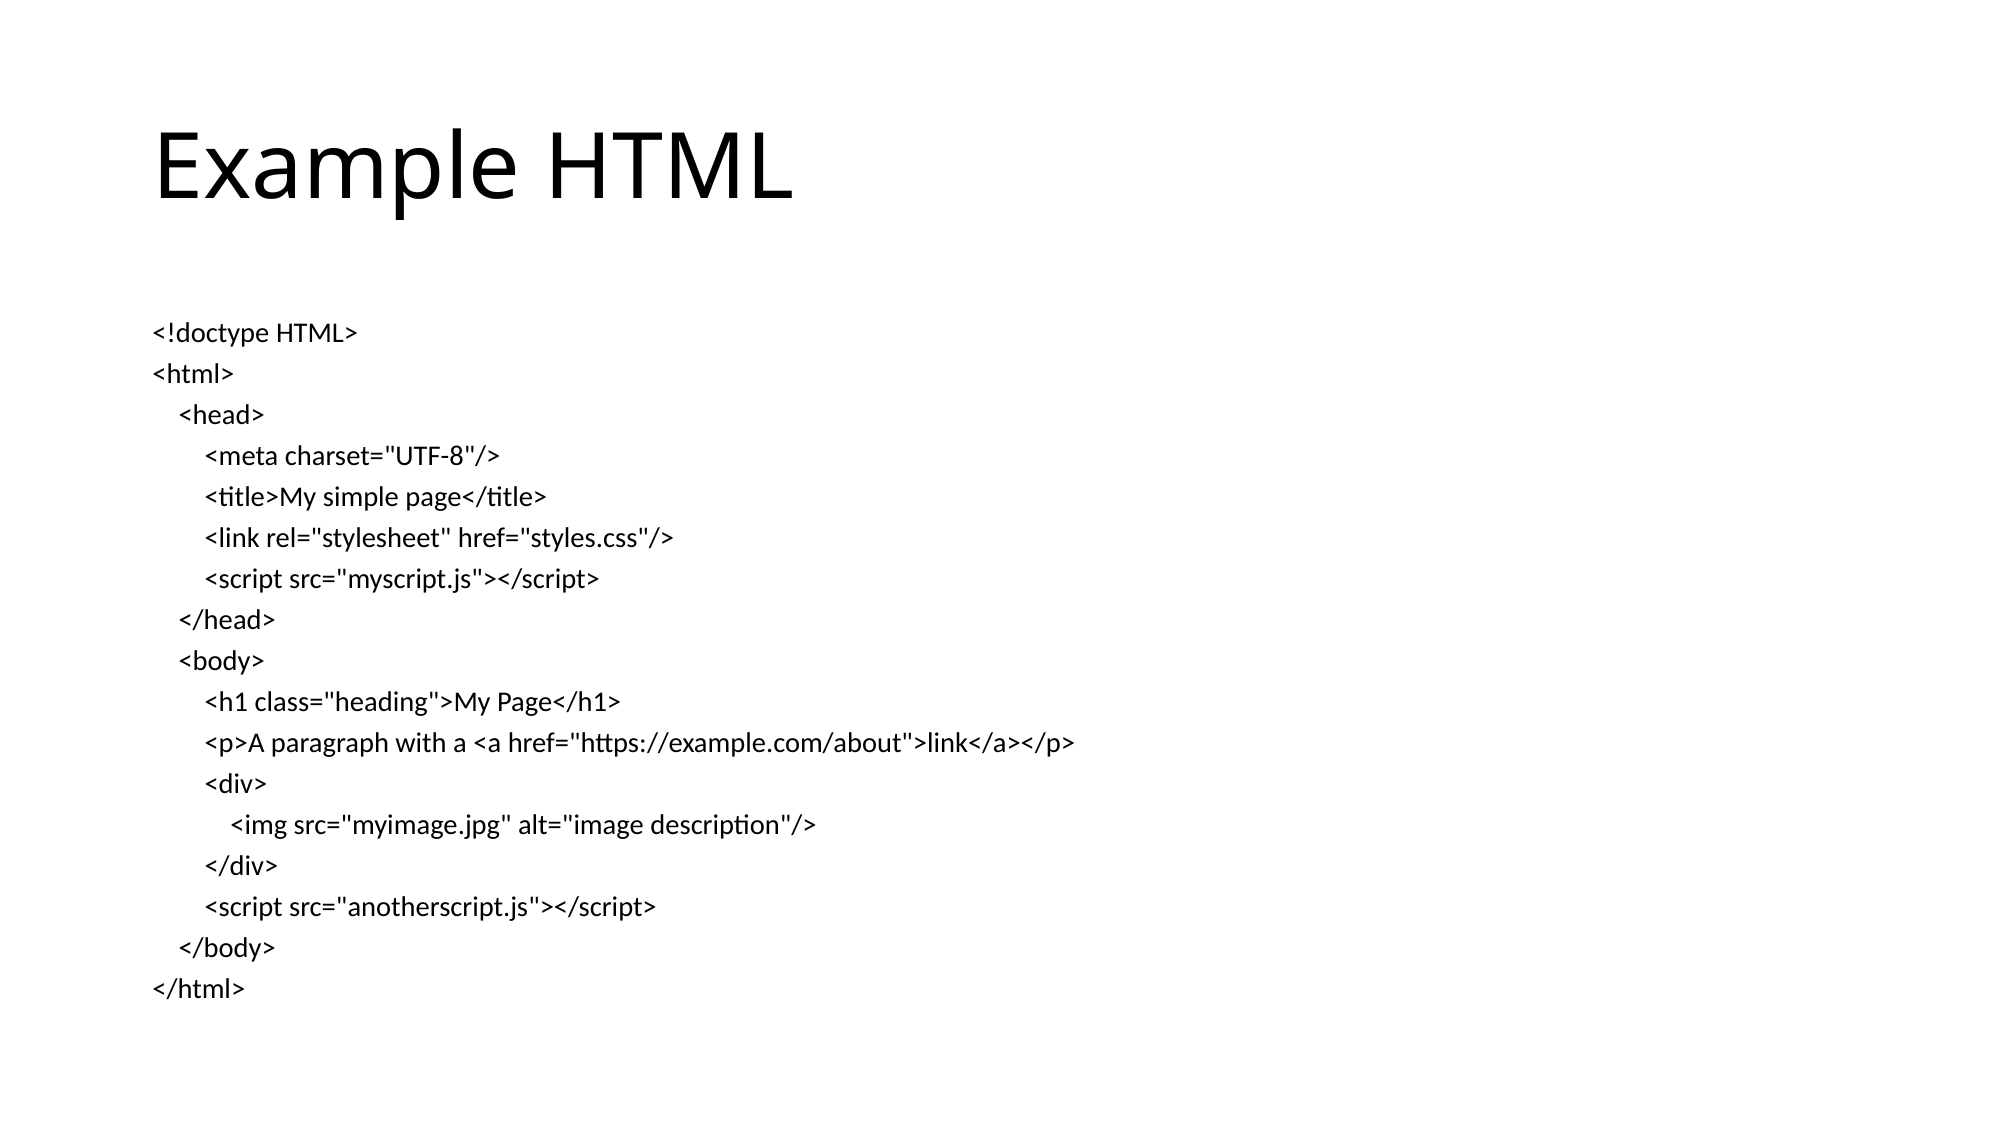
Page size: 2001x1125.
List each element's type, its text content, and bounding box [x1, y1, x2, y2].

title Example HTML [137, 59, 1863, 278]
list <!doctype HTML> <html> <head> <meta charset="UTF-8"/> <title>My simple page</title> <link rel="stylesheet" href="styles.css"/> <script src="myscript.js"></script> </head> <body> <h1 class="heading">My Page</h1> <p>A paragraph with a <a href="https://example.com/about">link</a></p> <div> <img src="myimage.jpg" alt="image description"/> </div> <script src="anotherscript.js"></script> </body> </html> [137, 299, 1863, 1014]
